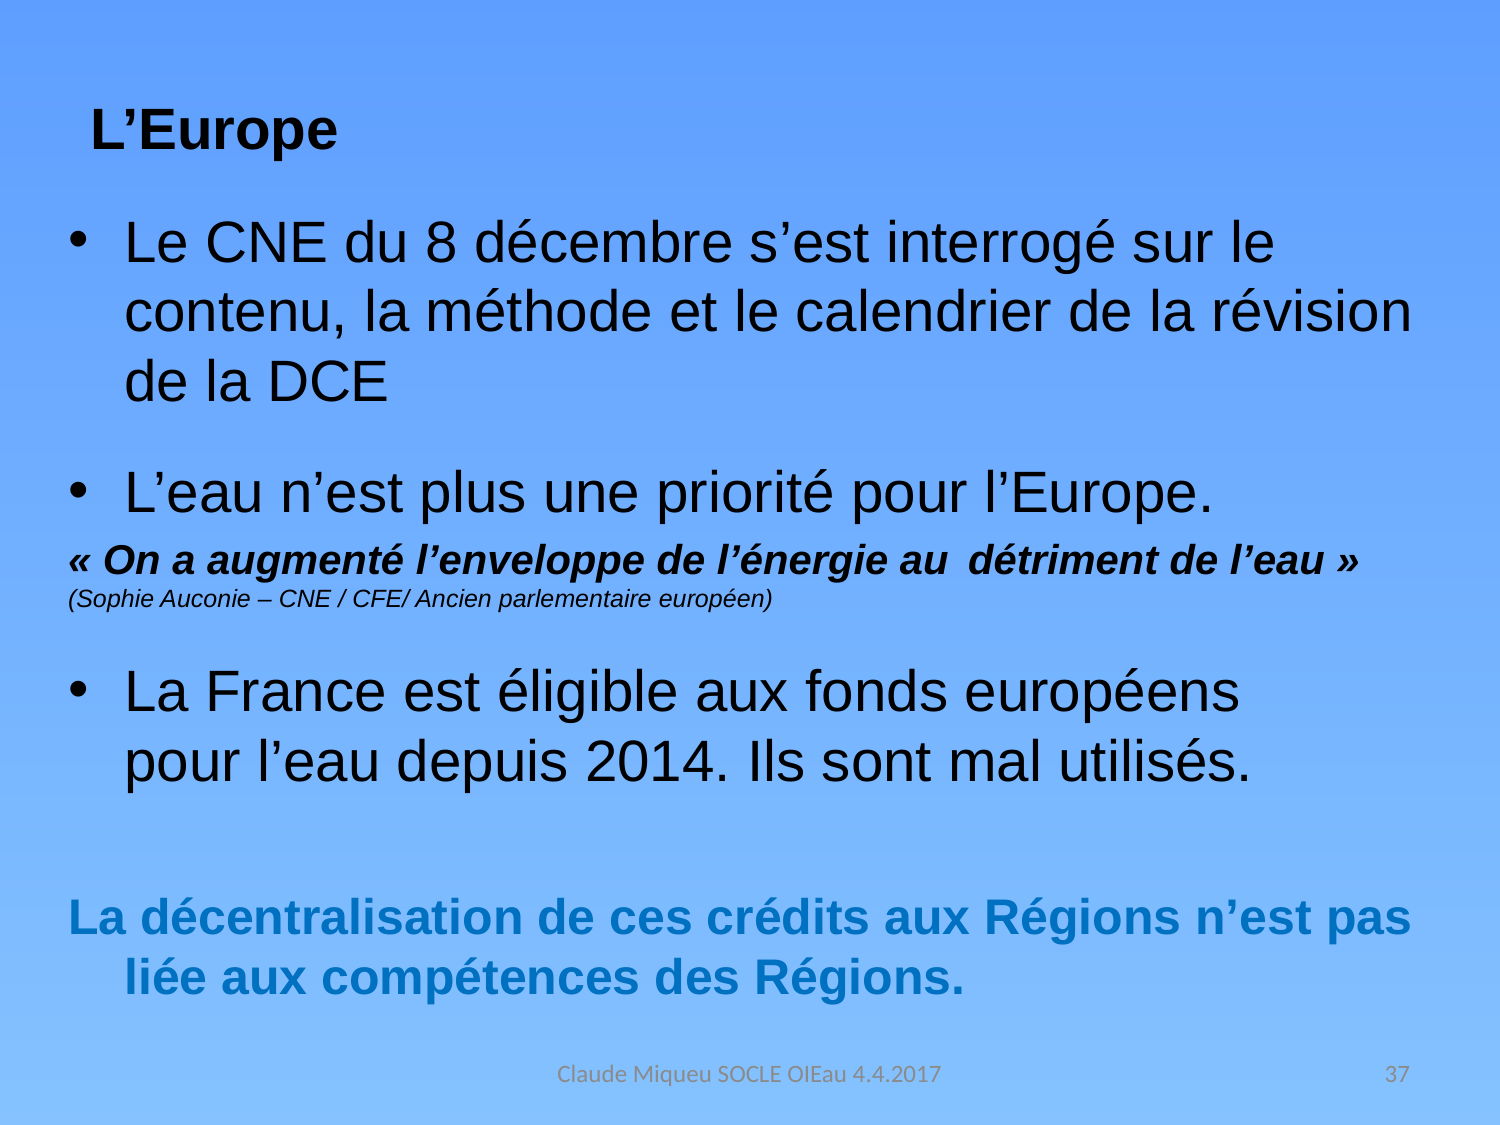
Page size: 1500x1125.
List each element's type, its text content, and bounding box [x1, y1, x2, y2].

title L’Europe [75, 56, 1425, 196]
footer Claude Miqueu SOCLE OIEau 4.4.2017 [512, 1042, 988, 1103]
list Le CNE du 8 décembre s’est interrogé sur le contenu, la méthode et le calendrier de la révision de la DCE L’eau n’est plus une priorité pour l’Europe. « On a augmenté l’enveloppe de l’énergie au détriment de l’eau » (Sophie Auconie – CNE / CFE/ Ancien parlementaire européen) La France est éligible aux fonds européens pour l’eau depuis 2014. Ils sont mal utilisés. La décentralisation de ces crédits aux Régions n’est pas liée aux compétences des Régions. [53, 196, 1447, 1103]
slide_number 37 [1074, 1042, 1425, 1103]
